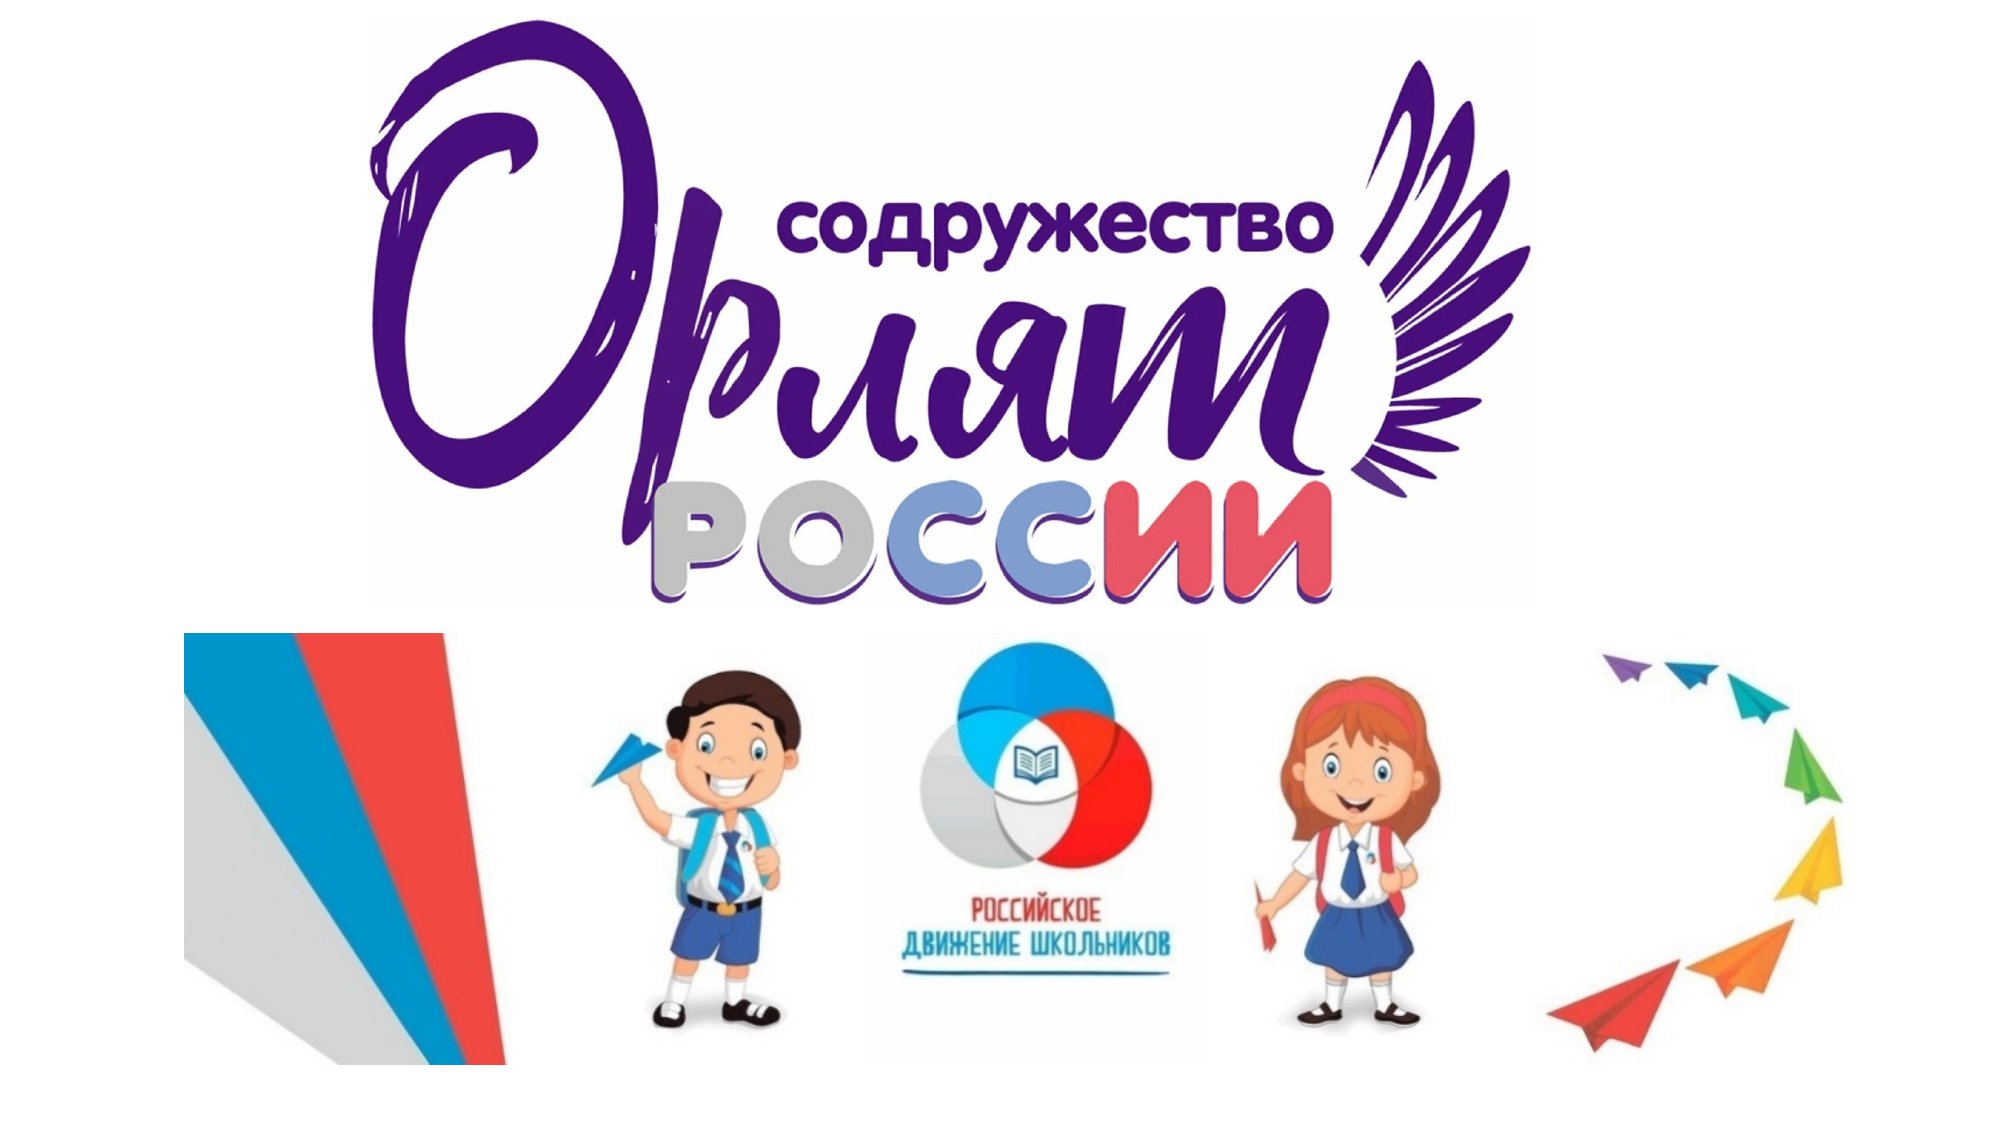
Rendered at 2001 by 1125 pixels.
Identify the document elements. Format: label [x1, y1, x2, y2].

picture [290, 632, 1884, 1066]
picture [368, 18, 1532, 606]
picture [184, 693, 432, 1066]
